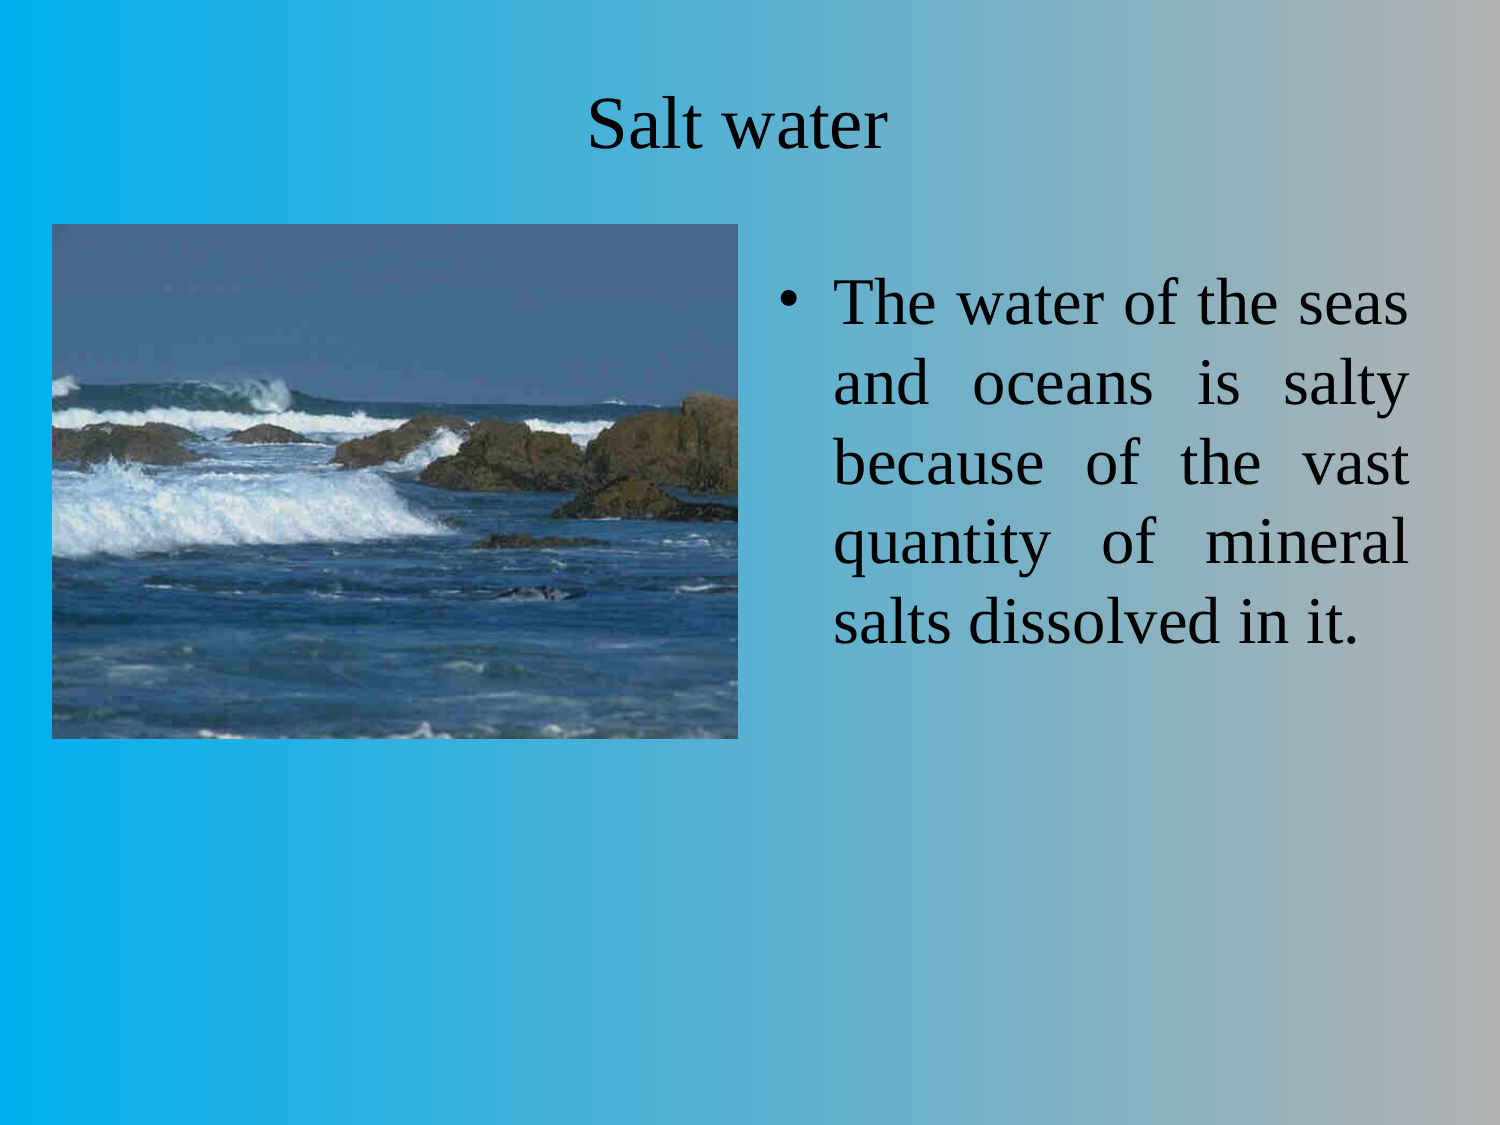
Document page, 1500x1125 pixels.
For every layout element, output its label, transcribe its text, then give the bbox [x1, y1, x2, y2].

title Salt water [99, 24, 1375, 213]
picture [53, 224, 738, 741]
list The water of the seas and oceans is salty because of the vast quantity of mineral salts dissolved in it. [762, 249, 1426, 993]
